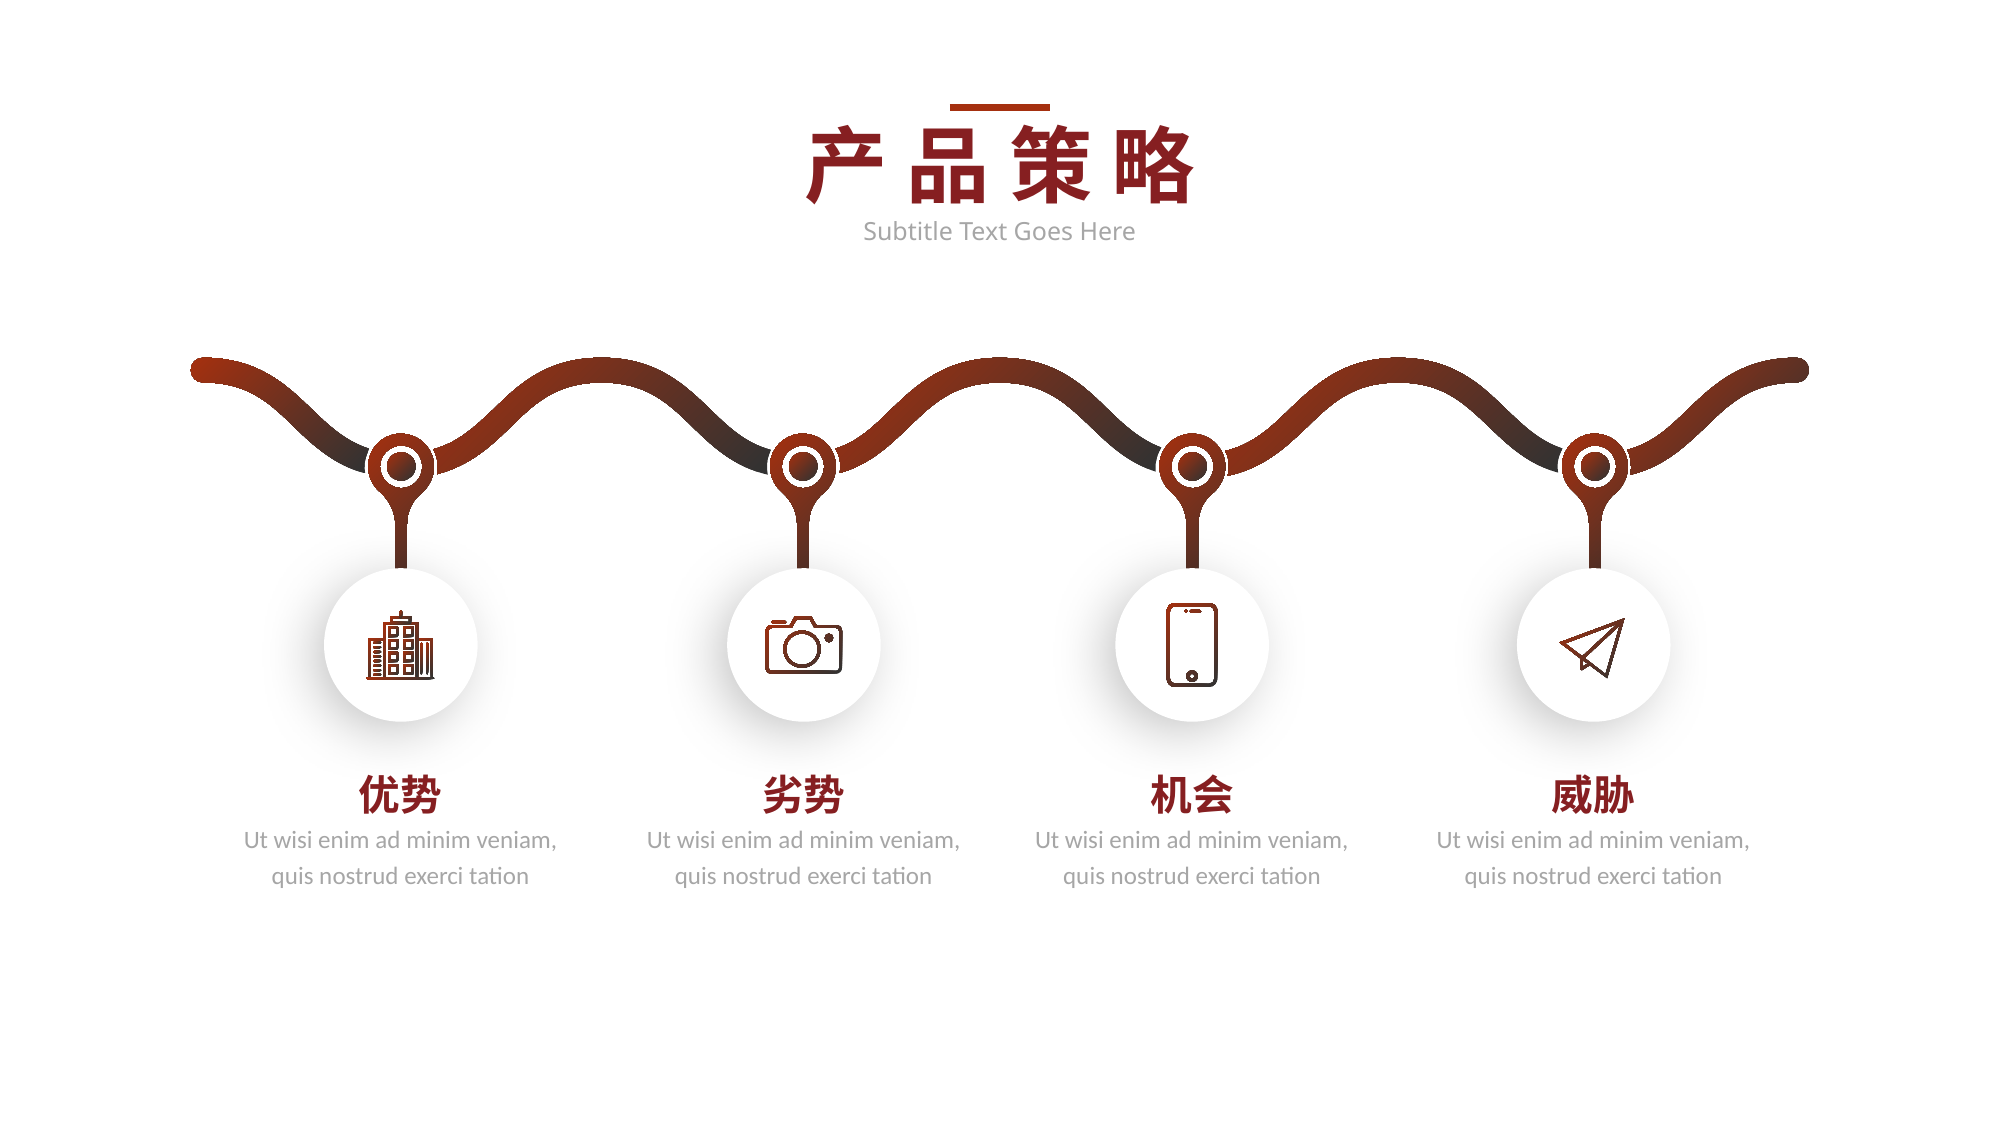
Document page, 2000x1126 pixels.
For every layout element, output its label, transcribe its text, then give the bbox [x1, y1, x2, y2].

text_box 机会 [1060, 760, 1324, 810]
text_box Ut wisi enim ad minim veniam, quis nostrud exerci tation [223, 810, 578, 897]
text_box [190, 357, 1810, 627]
text_box Subtitle Text Goes Here [784, 207, 1215, 253]
text_box 产 品 策 略 [477, 105, 1522, 221]
text_box 优势 [269, 760, 533, 810]
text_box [323, 567, 478, 722]
text_box 劣势 [672, 760, 936, 810]
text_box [726, 567, 881, 722]
text_box 威胁 [1461, 760, 1726, 810]
text_box Ut wisi enim ad minim veniam, quis nostrud exerci tation [1416, 810, 1771, 897]
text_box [1115, 567, 1270, 722]
text_box Ut wisi enim ad minim veniam, quis nostrud exerci tation [1014, 810, 1370, 897]
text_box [1516, 567, 1671, 722]
text_box Ut wisi enim ad minim veniam, quis nostrud exerci tation [626, 810, 982, 897]
